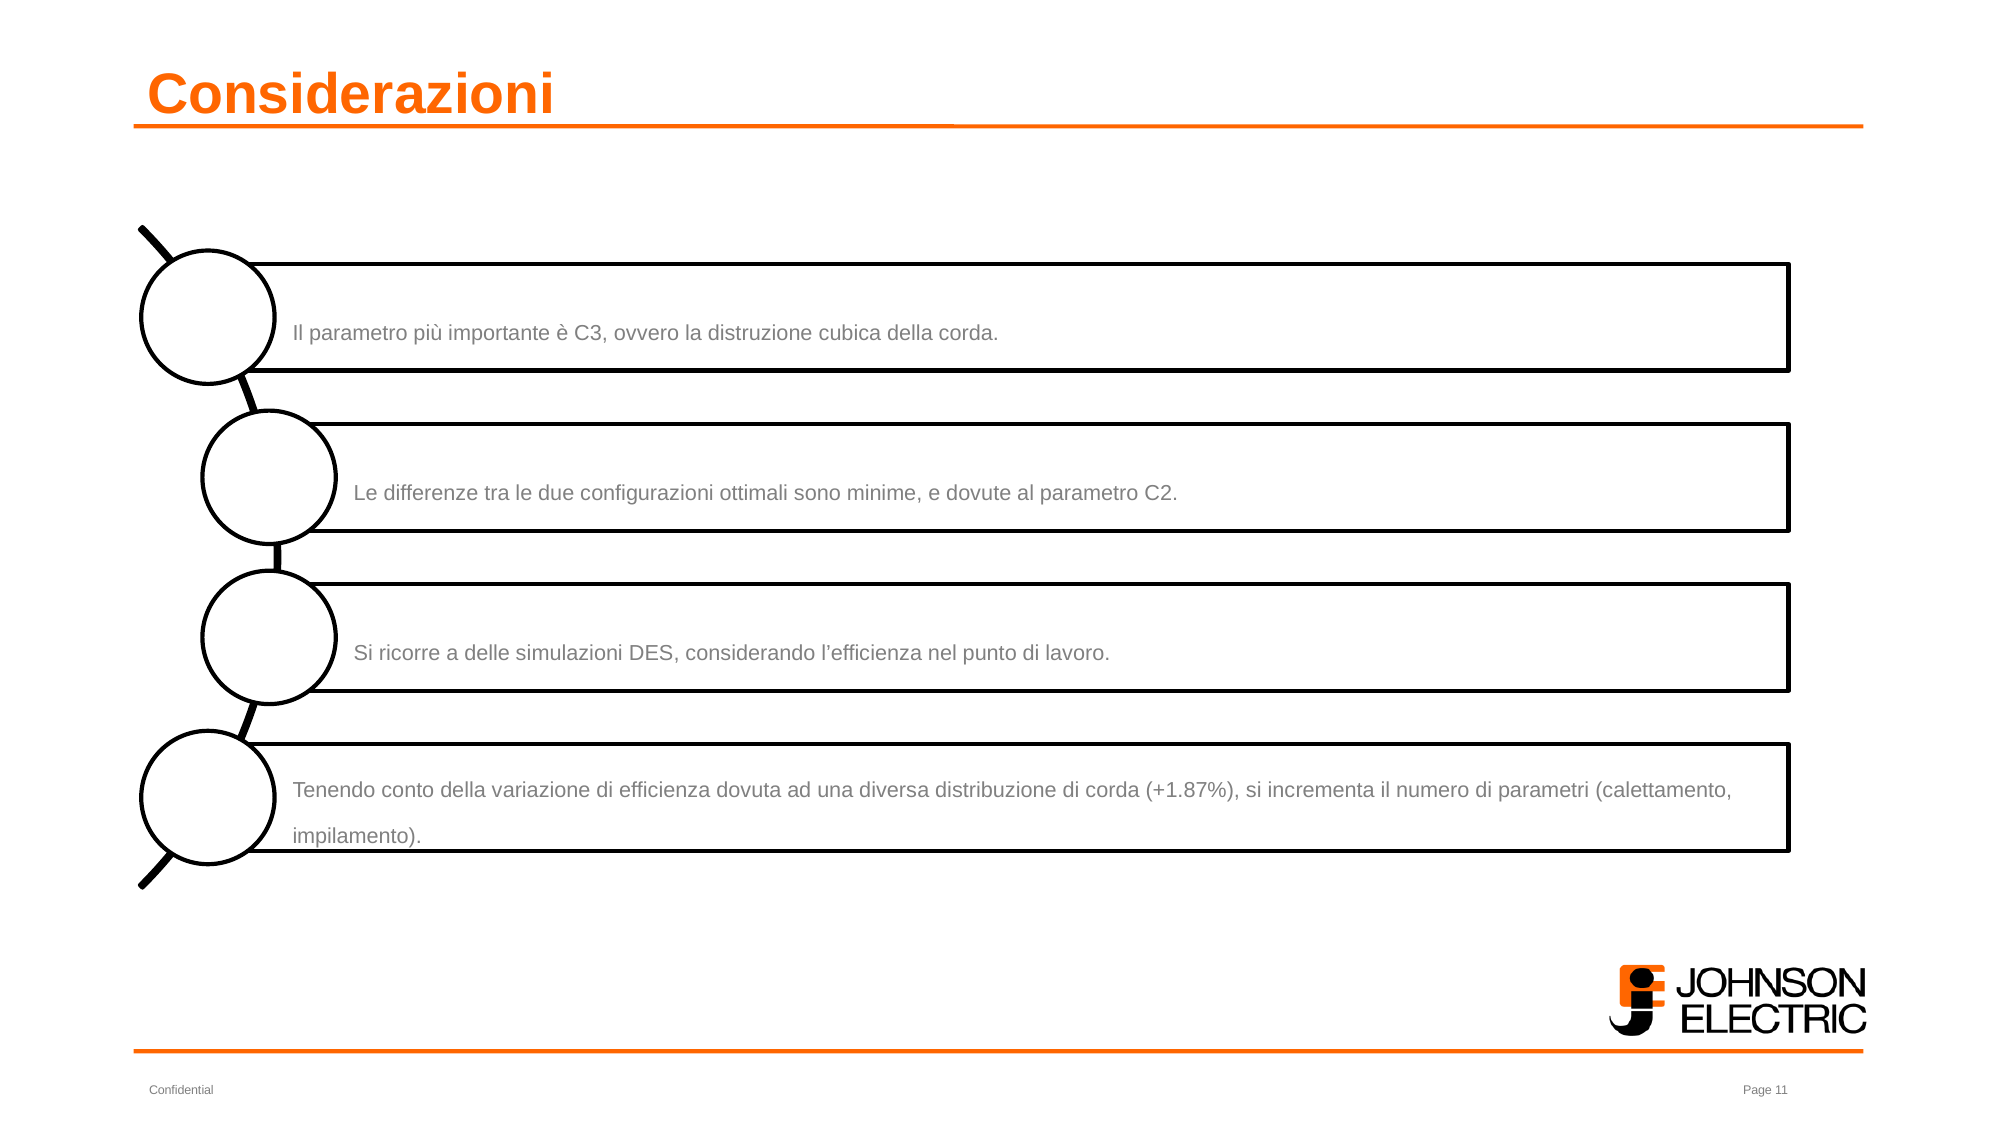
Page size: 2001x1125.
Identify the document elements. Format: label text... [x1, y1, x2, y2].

picture [1598, 959, 1886, 1040]
title Considerazioni [129, 56, 1862, 126]
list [129, 210, 1799, 905]
